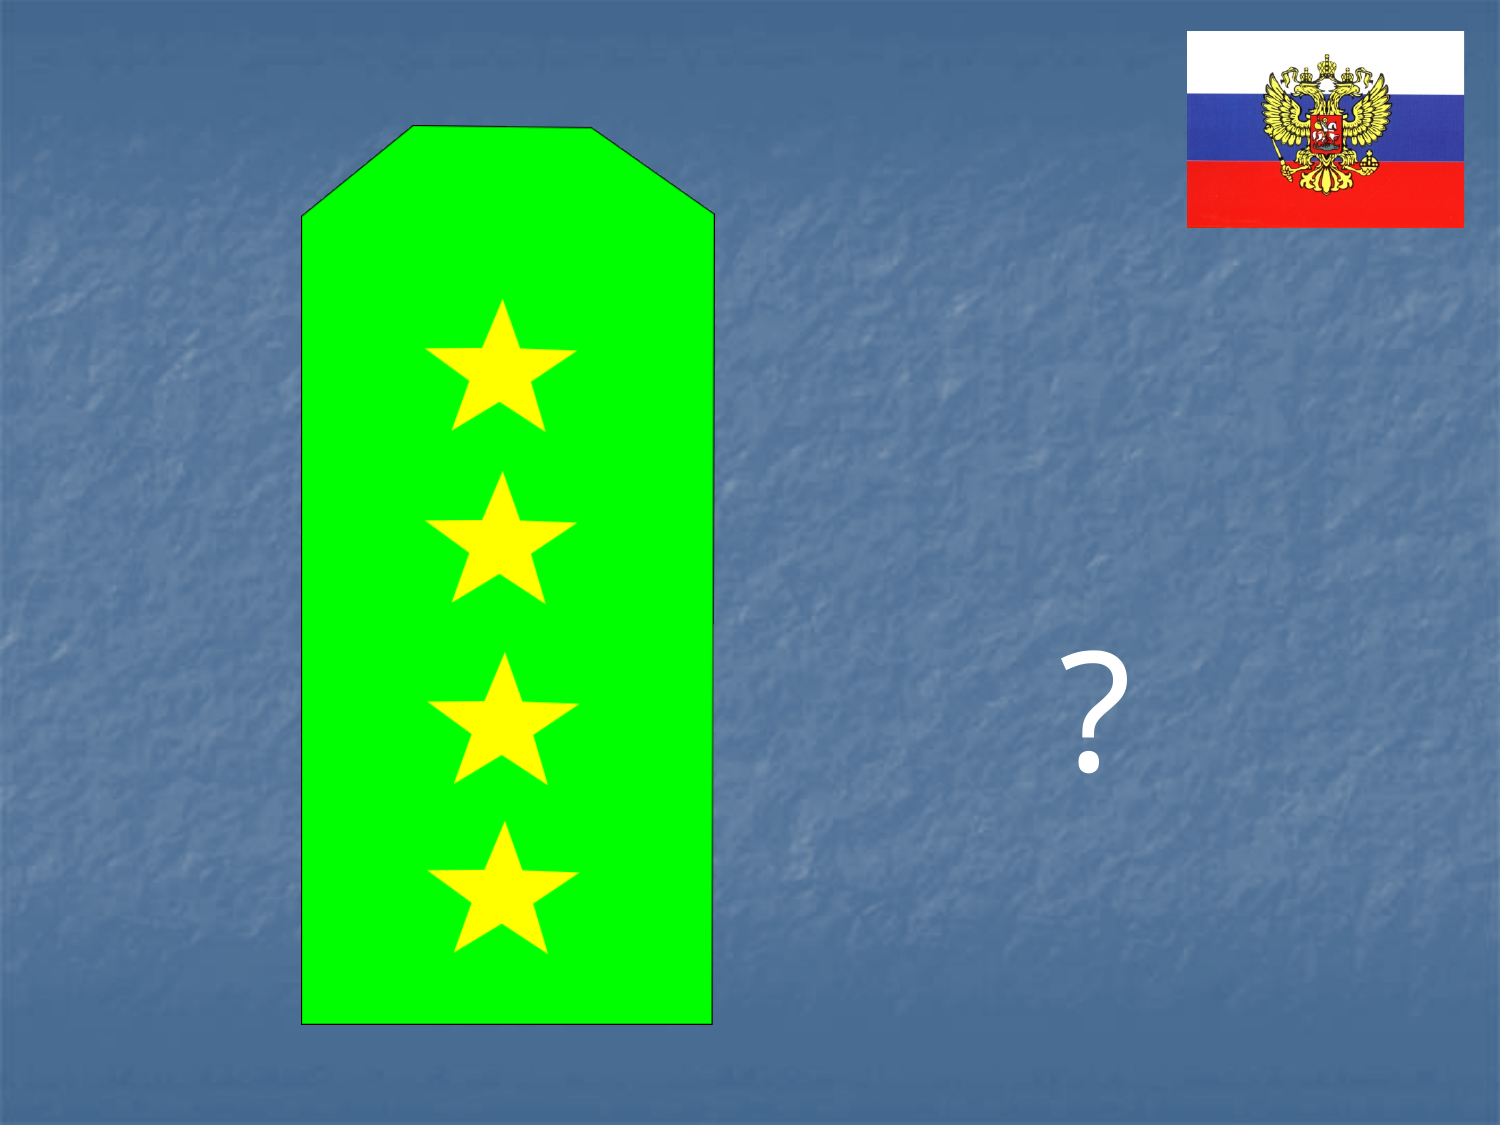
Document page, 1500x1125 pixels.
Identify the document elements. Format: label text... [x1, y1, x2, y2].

text_box ? [1045, 597, 1164, 813]
picture [300, 125, 715, 1026]
picture [1186, 30, 1465, 228]
